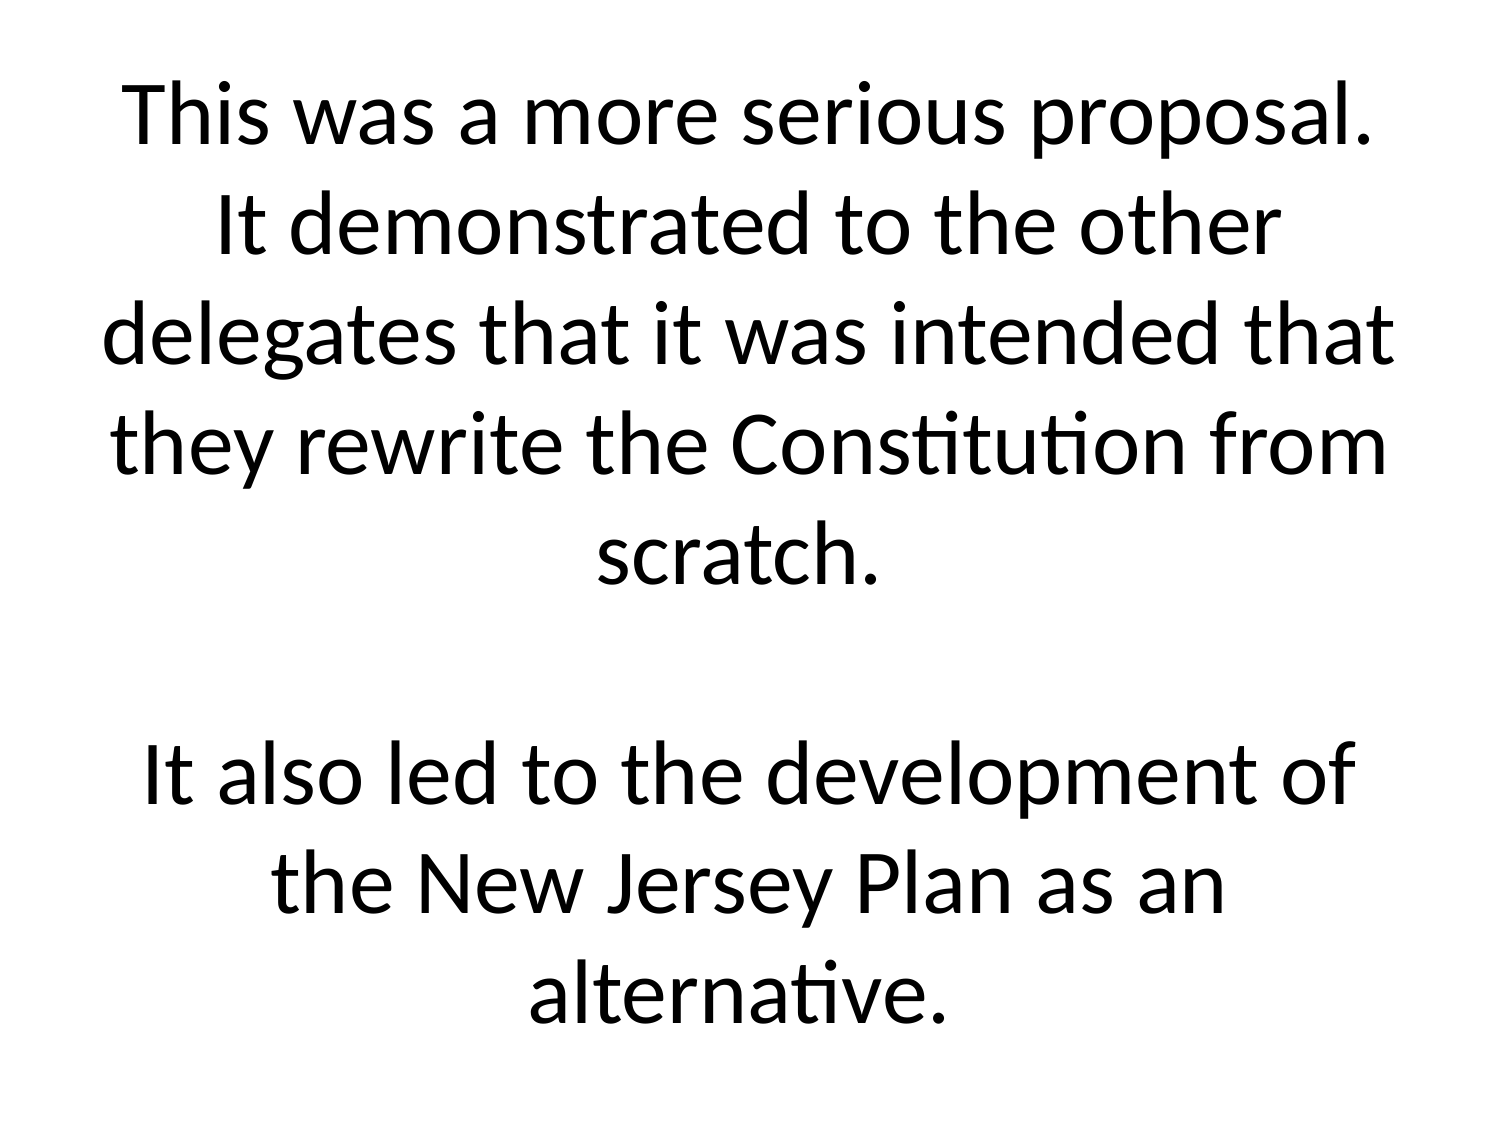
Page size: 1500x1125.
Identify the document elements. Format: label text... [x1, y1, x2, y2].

title This was a more serious proposal. It demonstrated to the other delegates that it was intended that they rewrite the Constitution from scratch. It also led to the development of the New Jersey Plan as an alternative. [75, 45, 1425, 1050]
